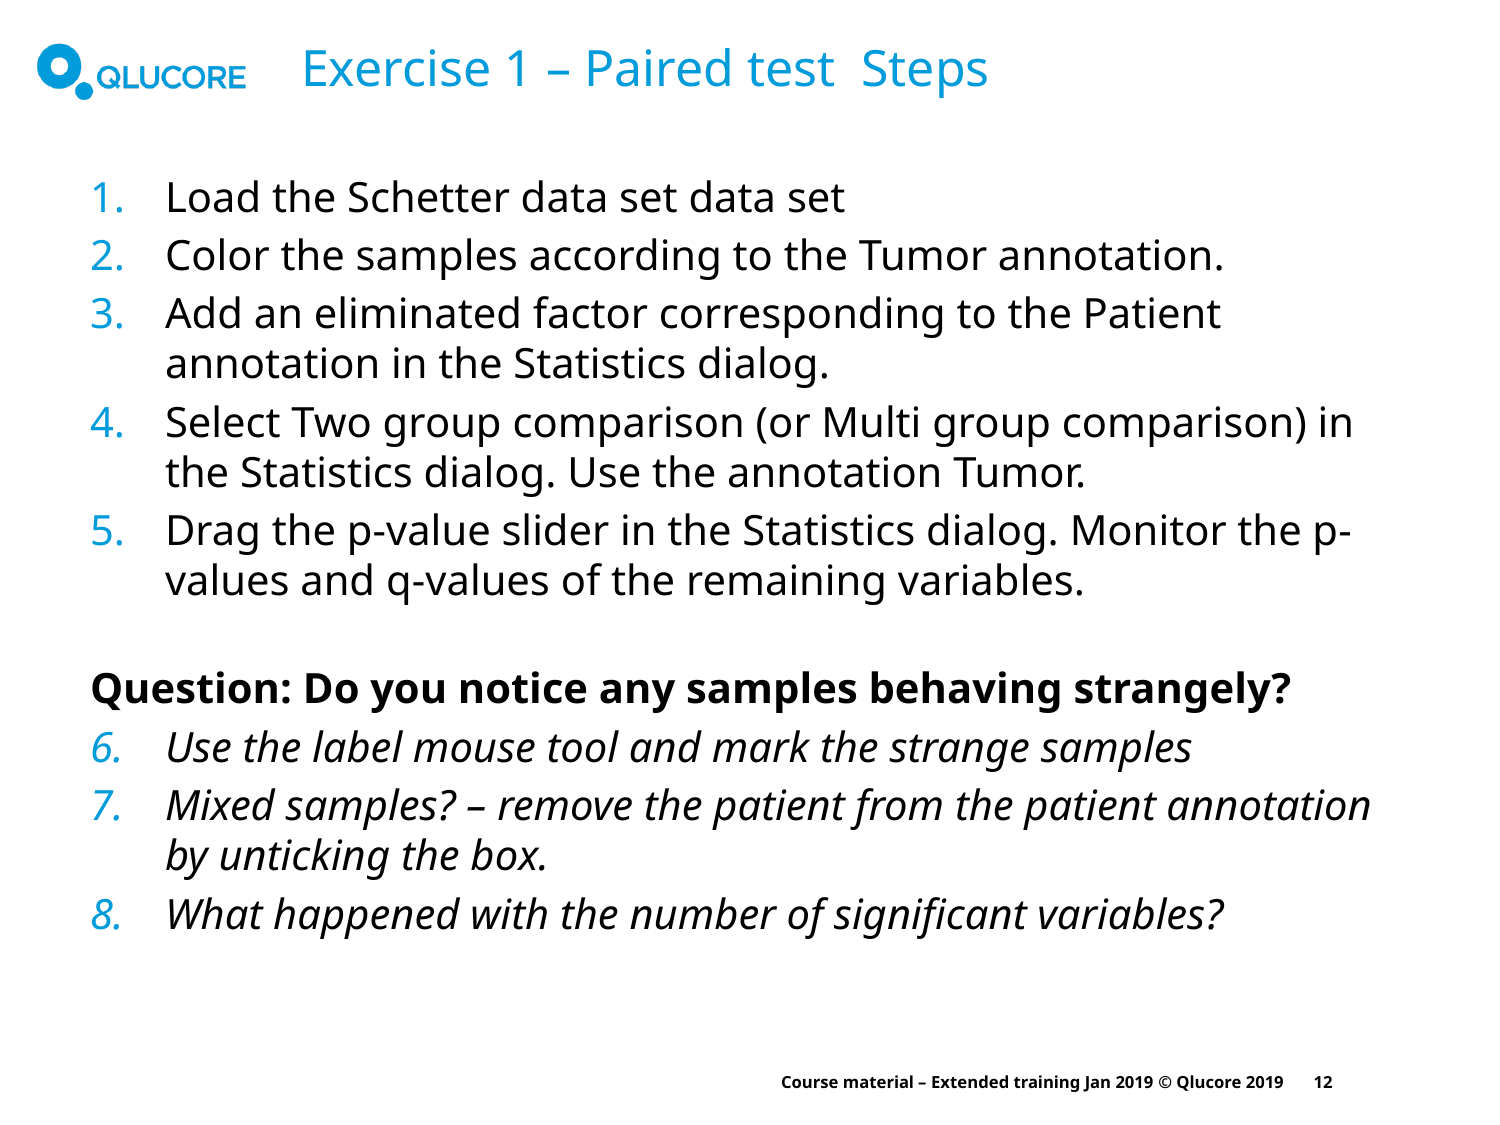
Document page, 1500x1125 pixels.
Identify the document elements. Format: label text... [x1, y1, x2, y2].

list Load the Schetter data set data set Color the samples according to the Tumor annotation. Add an eliminated factor corresponding to the Patient annotation in the Statistics dialog. Select Two group comparison (or Multi group comparison) in the Statistics dialog. Use the annotation Tumor. Drag the p-value slider in the Statistics dialog. Monitor the p-values and q-values of the remaining variables. Question: Do you notice any samples behaving strangely? Use the label mouse tool and mark the strange samples Mixed samples? – remove the patient from the patient annotation by unticking the box. What happened with the number of significant variables? [75, 163, 1425, 1052]
title Exercise 1 – Paired test Steps [286, 8, 1445, 125]
